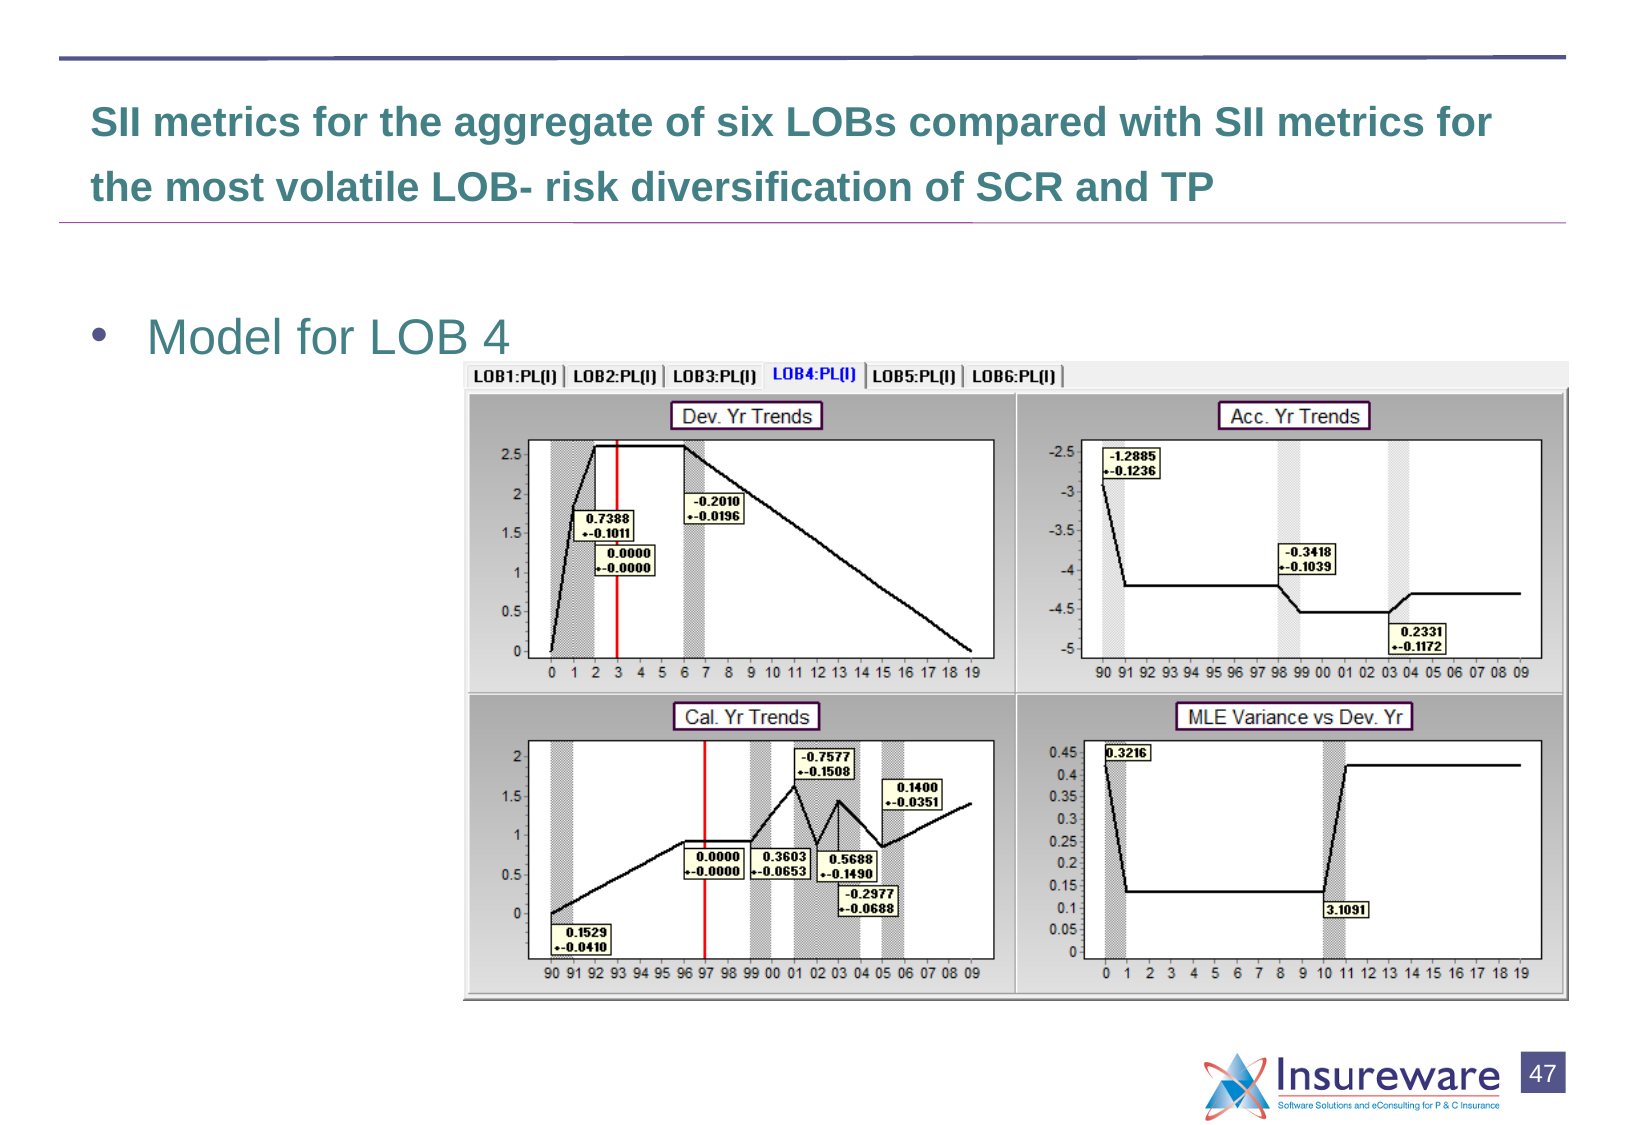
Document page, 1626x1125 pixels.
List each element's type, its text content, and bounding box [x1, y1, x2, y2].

picture [1202, 1052, 1500, 1122]
title SII metrics for the aggregate of six LOBs compared with SII metrics for the most volatile LOB- risk diversification of SCR and TP [90, 79, 1568, 204]
picture [463, 361, 1569, 1001]
list Model for LOB 4 [90, 304, 1568, 1006]
slide_number 46 [1520, 1051, 1566, 1093]
